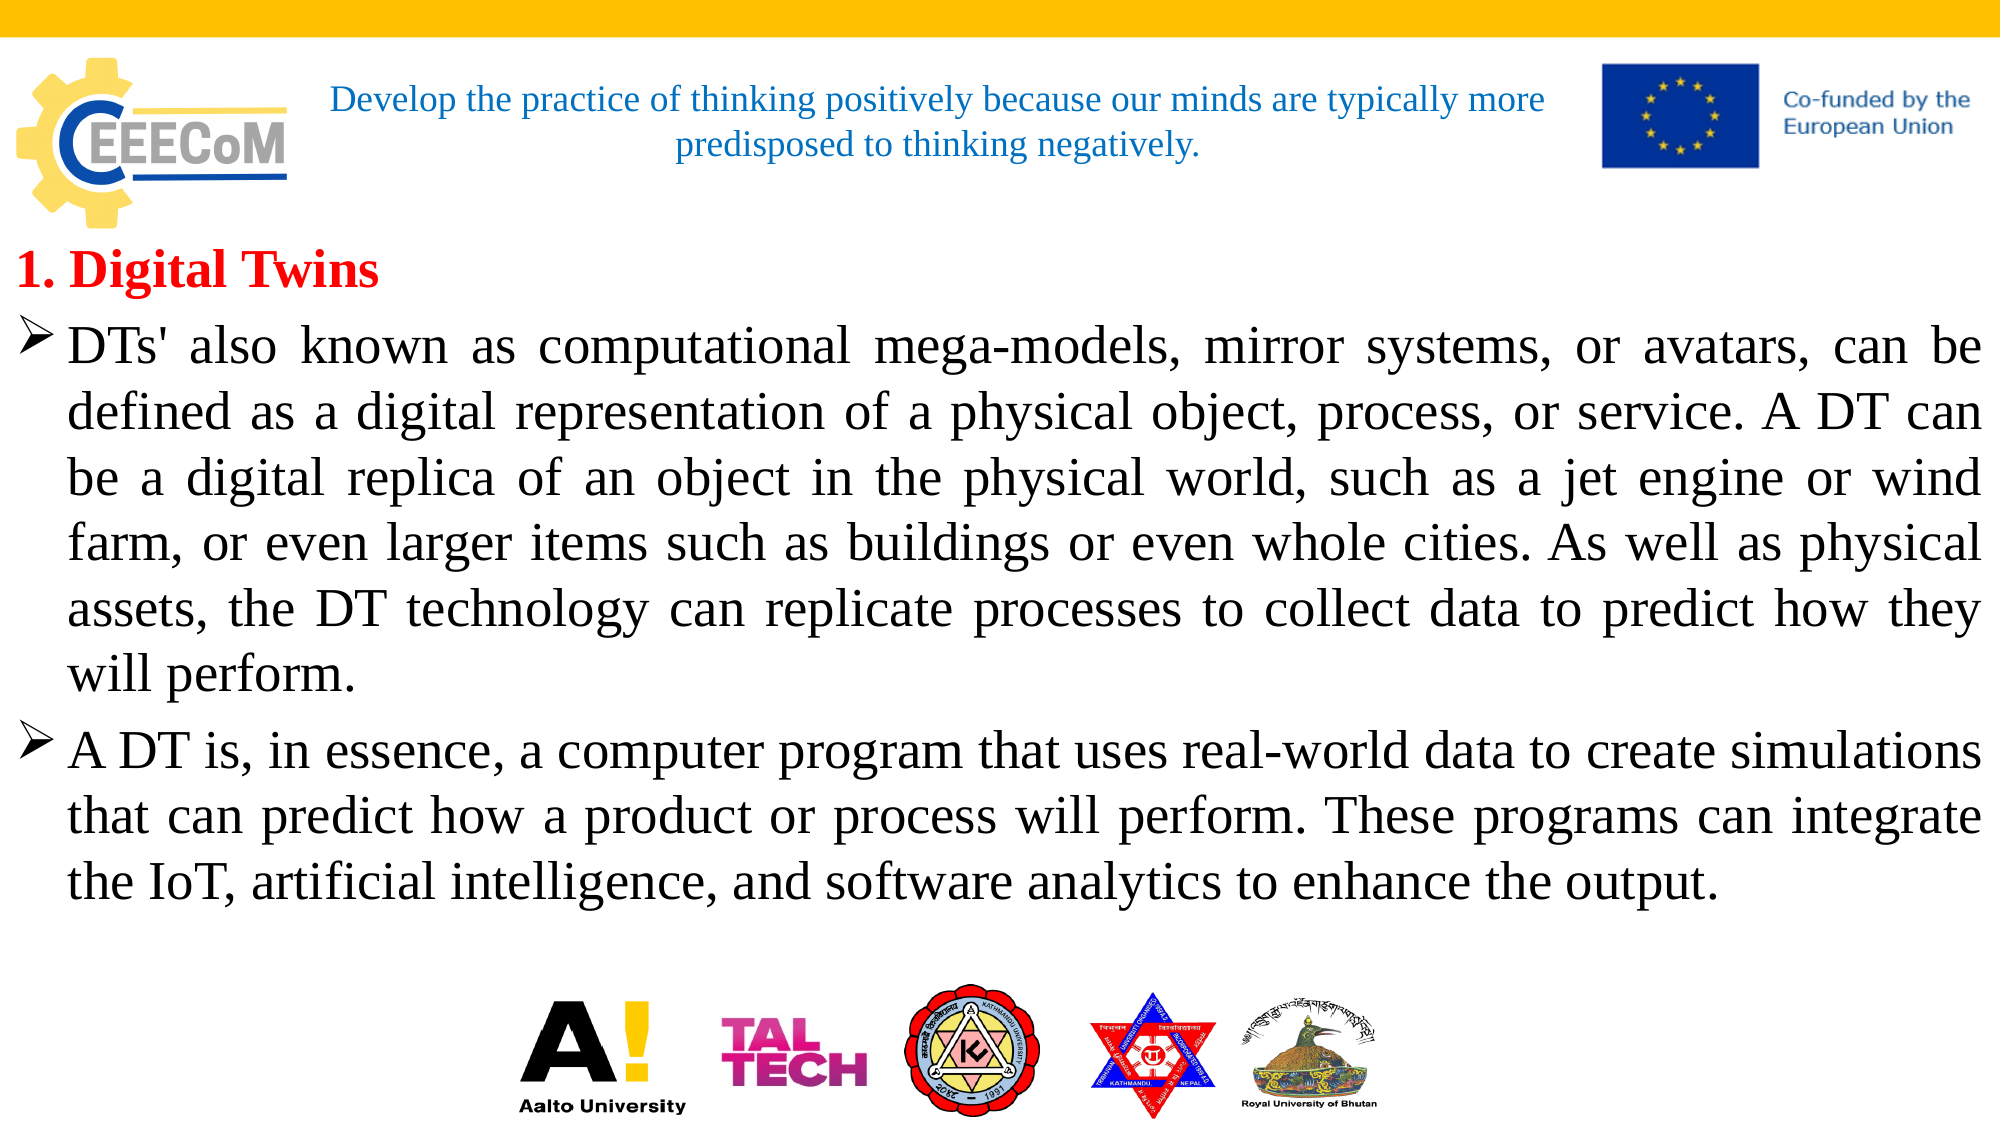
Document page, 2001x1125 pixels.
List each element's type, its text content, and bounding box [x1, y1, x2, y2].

title Develop the practice of thinking positively because our minds are typically more predisposed to thinking negatively. [312, 37, 1565, 201]
list 1. Digital Twins DTs' also known as computational mega-models, mirror systems, or avatars, can be defined as a digital representation of a physical object, process, or service. A DT can be a digital replica of an object in the physical world, such as a jet engine or wind farm, or even larger items such as buildings or even whole cities. As well as physical assets, the DT technology can replicate processes to collect data to predict how they will perform. A DT is, in essence, a computer program that uses real-world data to create simulations that can predict how a product or process will perform. These programs can integrate the IoT, artificial intelligence, and software analytics to enhance the output. [0, 224, 2000, 975]
picture [512, 984, 1382, 1125]
picture [1595, 46, 2000, 181]
picture [11, 50, 299, 224]
